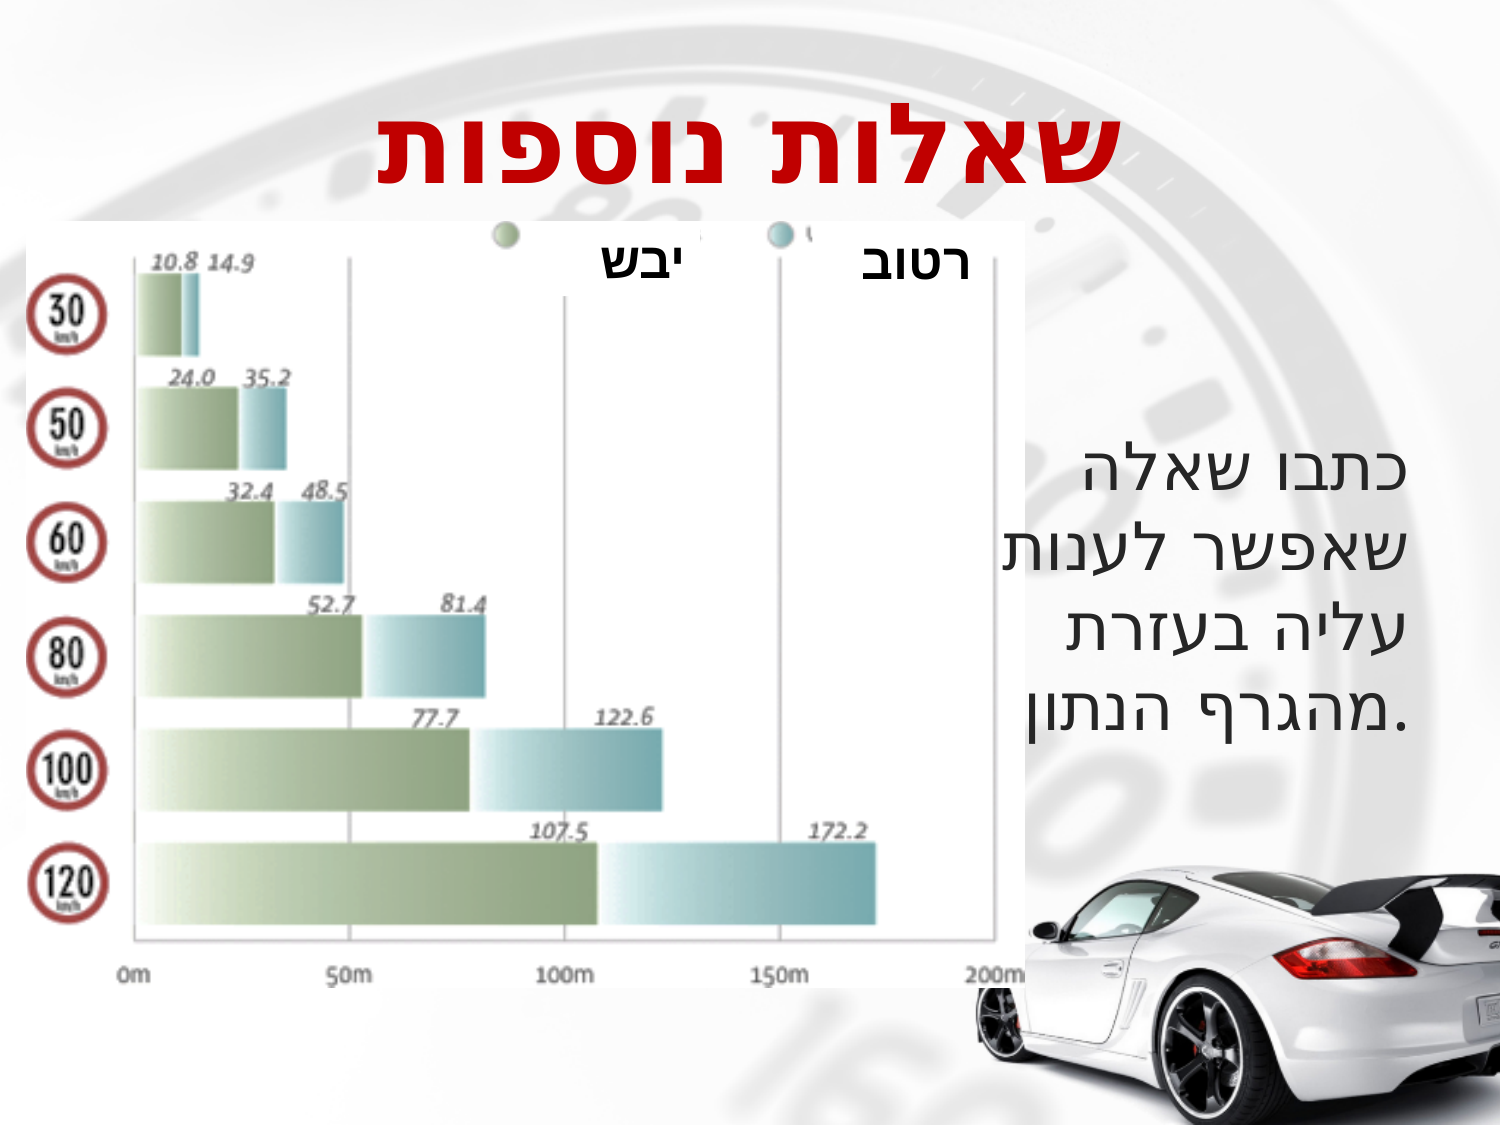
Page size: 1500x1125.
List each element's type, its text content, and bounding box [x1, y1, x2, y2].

text_box כתבו שאלה שאפשר לענות עליה בעזרת מהגרף הנתון. [1028, 229, 1425, 993]
title שאלות נוספות [75, 45, 1425, 229]
picture [0, 0, 1500, 1125]
